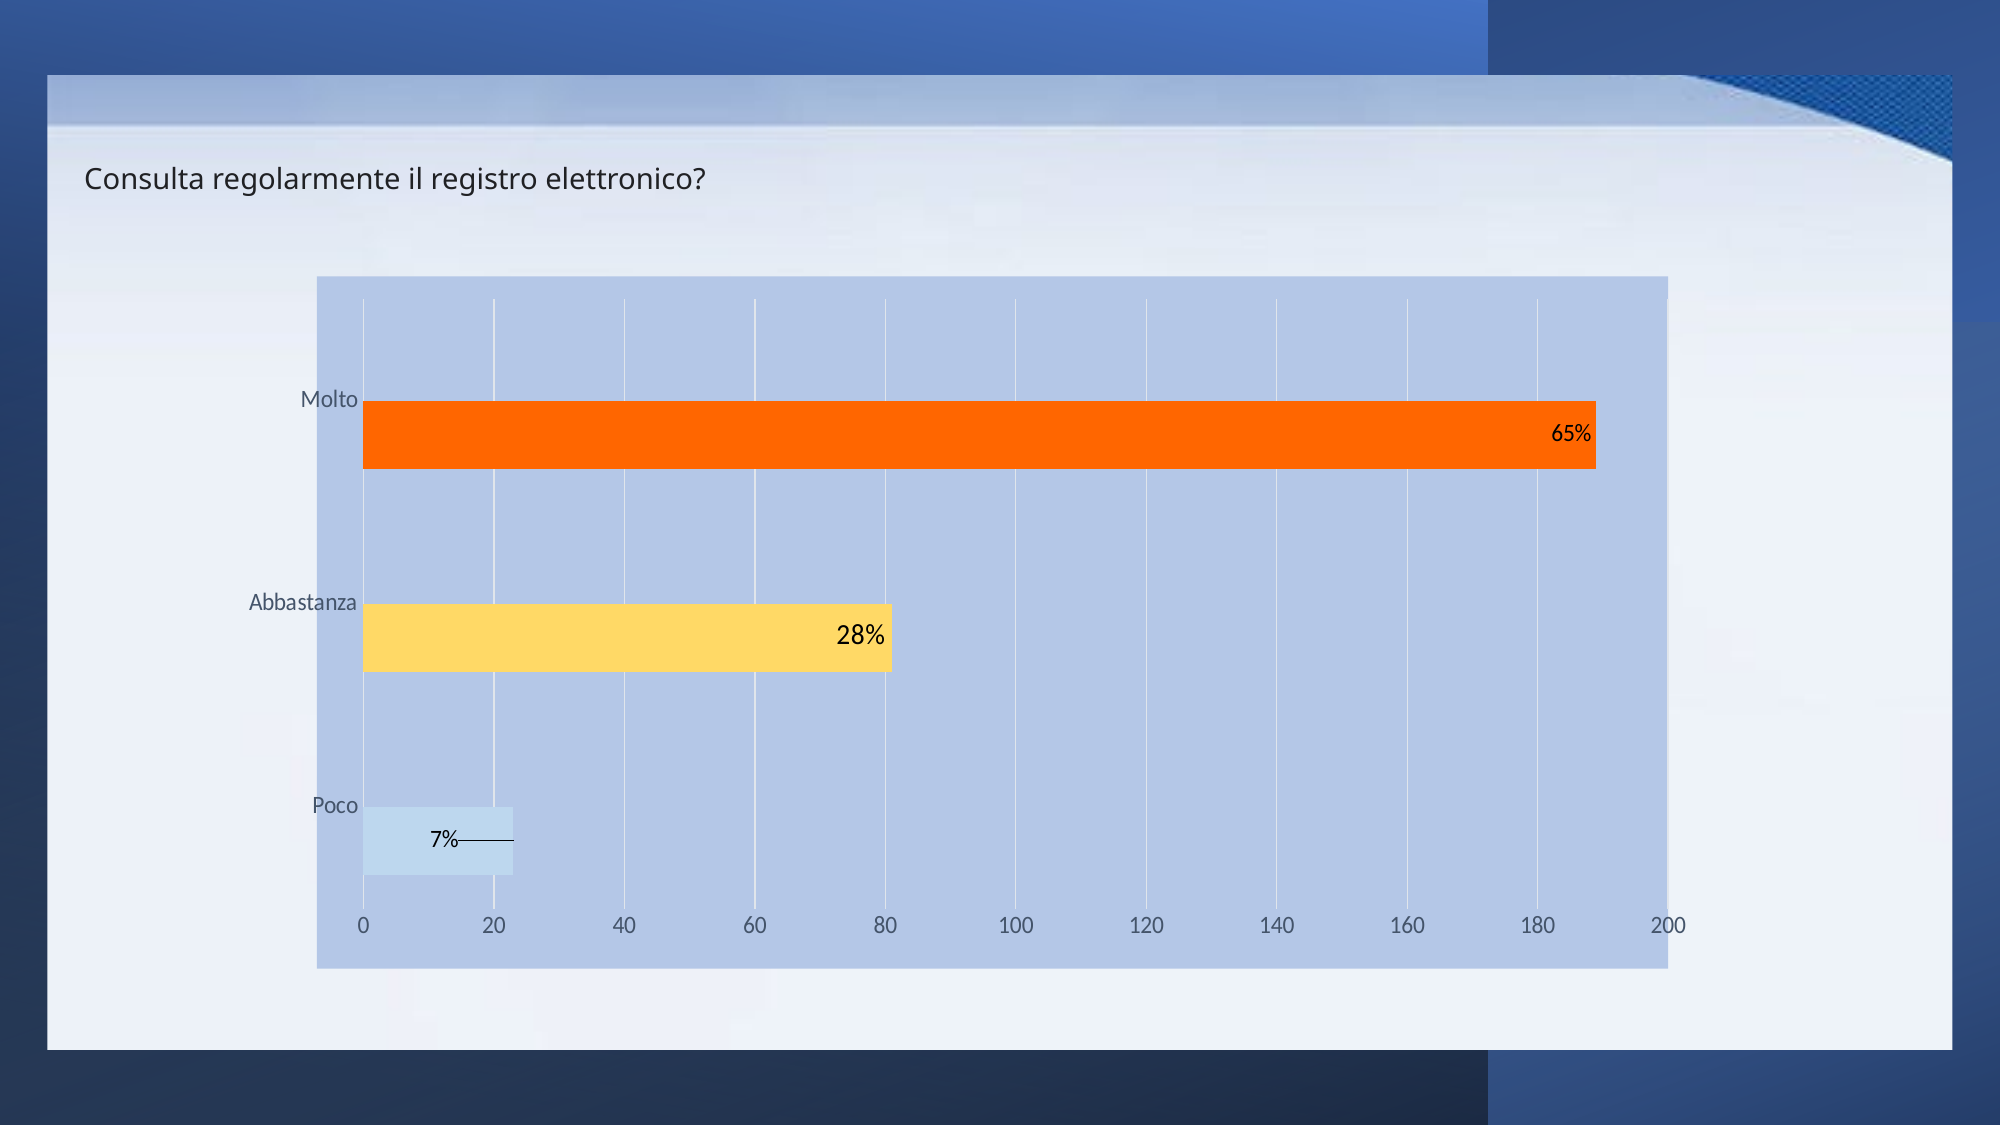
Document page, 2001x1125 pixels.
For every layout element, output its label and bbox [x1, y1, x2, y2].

chart [248, 276, 1686, 969]
text_box [0, 321, 2000, 1125]
picture [47, 75, 1953, 1050]
text_box [1489, 0, 2000, 321]
text_box [0, 0, 1489, 321]
